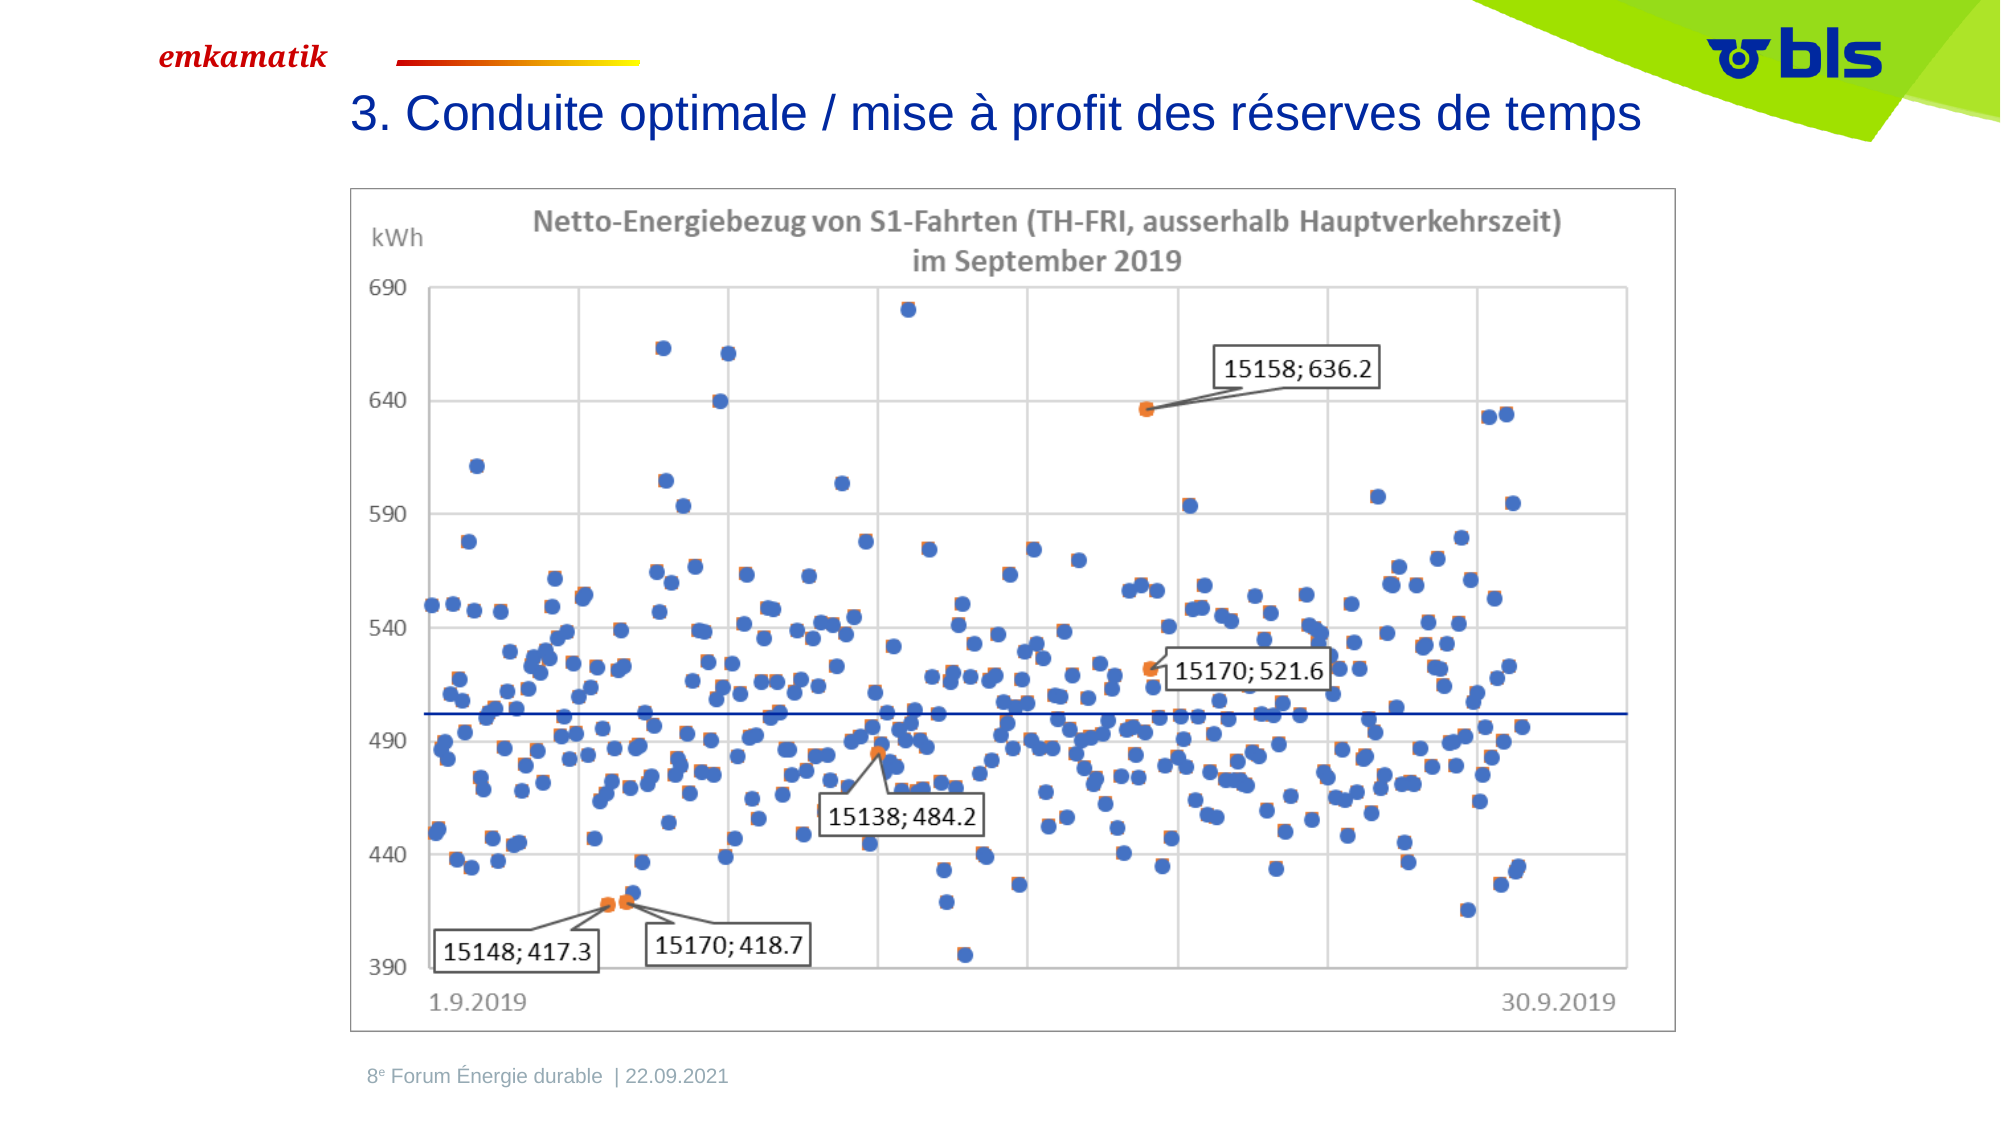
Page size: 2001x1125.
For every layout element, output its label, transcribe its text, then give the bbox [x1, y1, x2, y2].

picture [1472, 0, 2001, 142]
footer 8e Forum Énergie durable | 22.09.2021 [366, 1062, 1024, 1094]
picture [350, 188, 1676, 1036]
title 3. Conduite optimale / mise à profit des réserves de temps [350, 65, 1734, 208]
